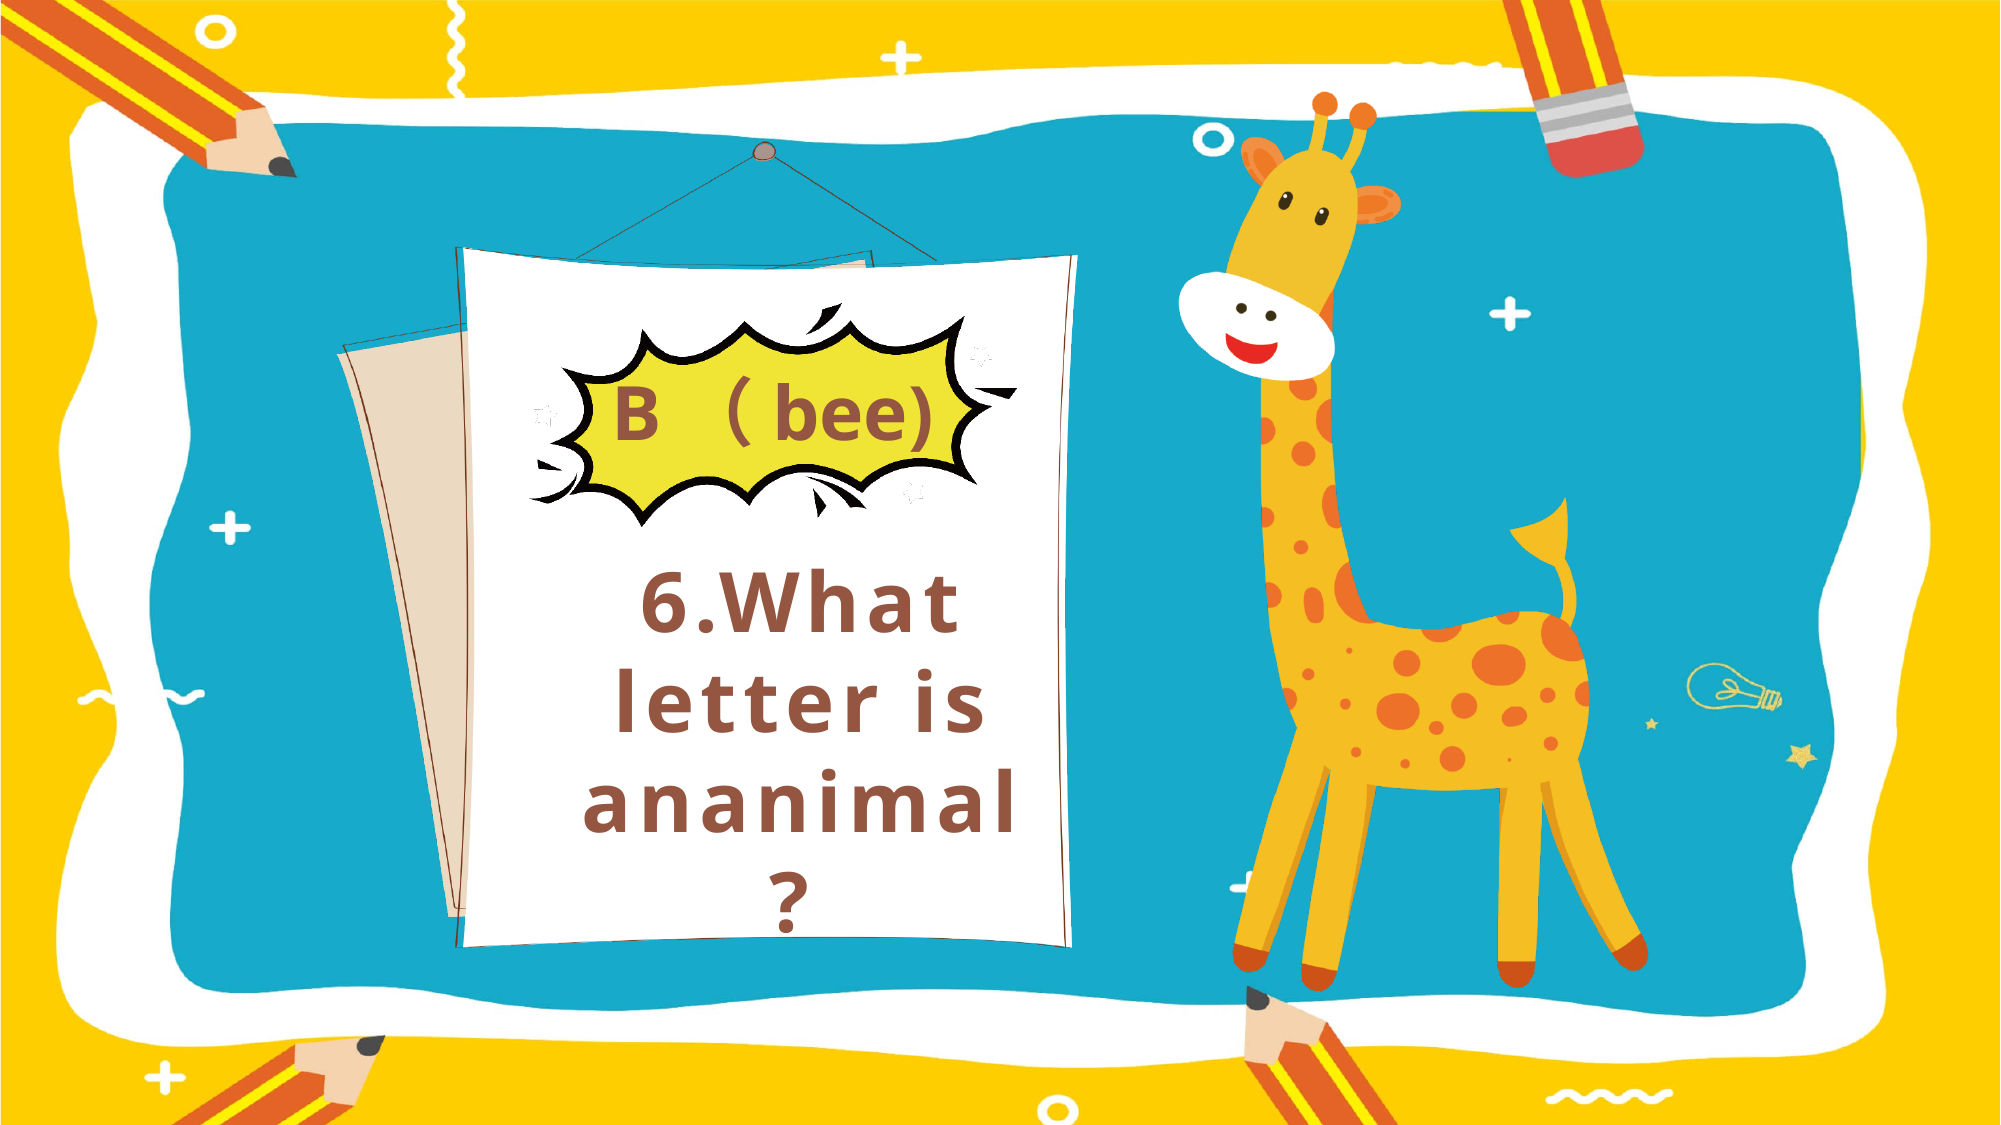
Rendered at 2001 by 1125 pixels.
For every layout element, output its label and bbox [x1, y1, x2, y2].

picture [3, 0, 2000, 1125]
text_box [529, 303, 931, 527]
